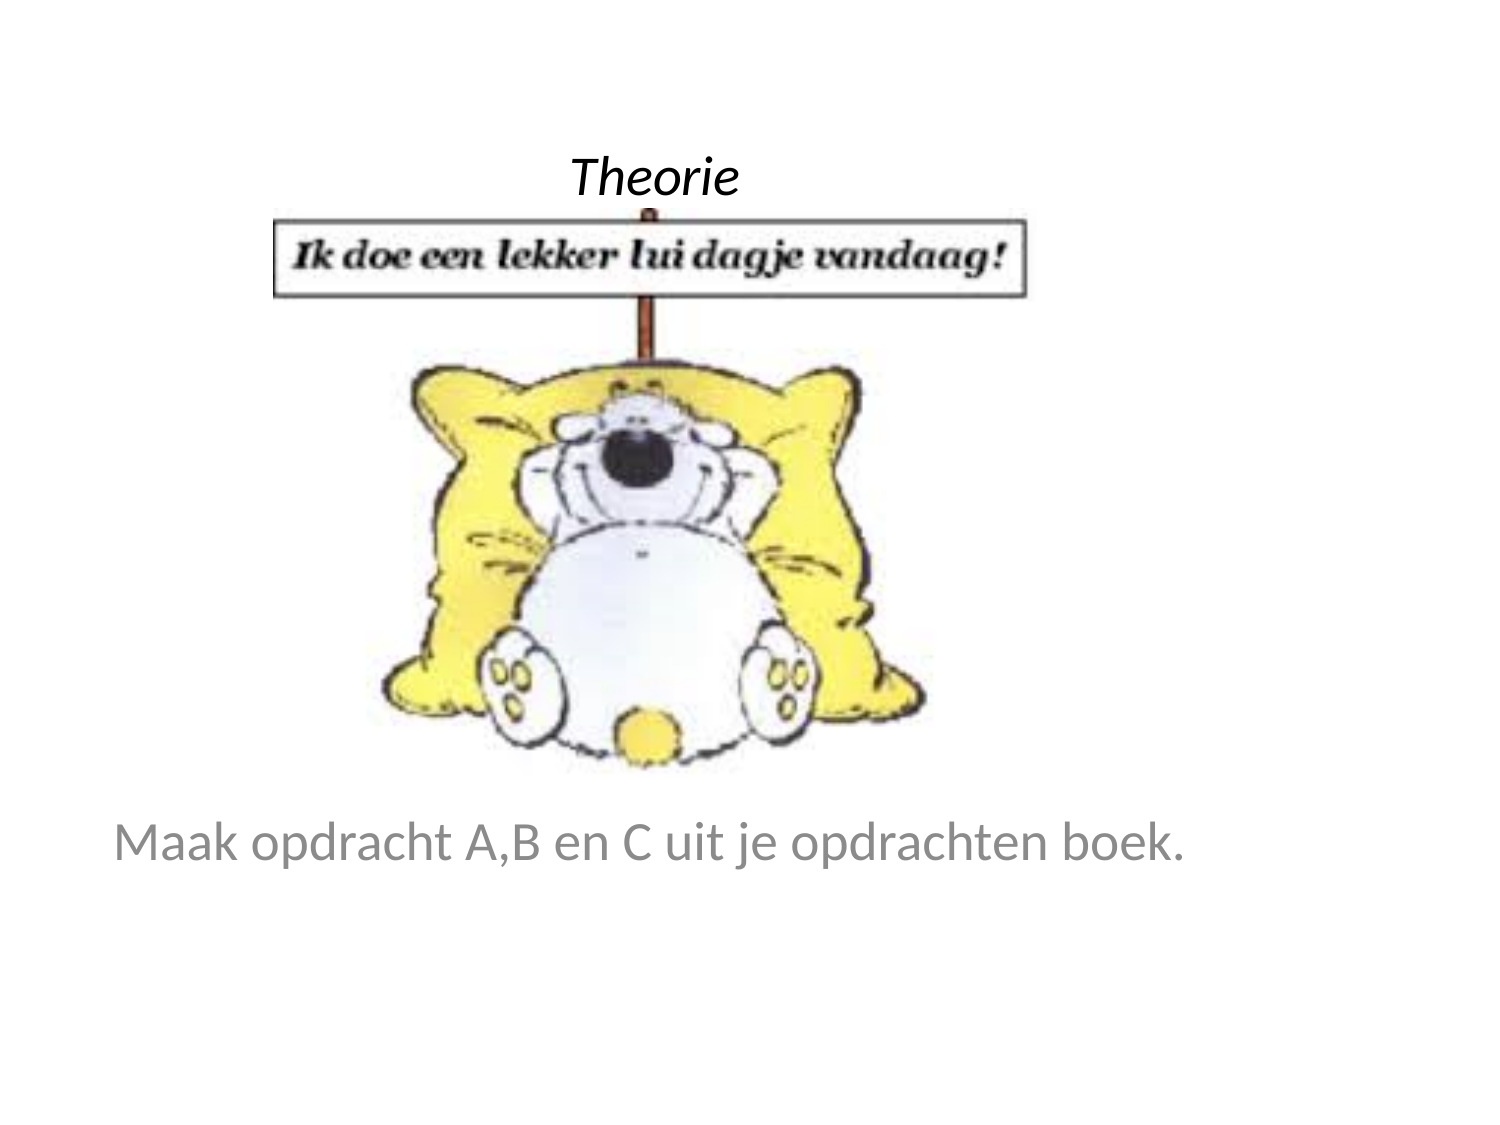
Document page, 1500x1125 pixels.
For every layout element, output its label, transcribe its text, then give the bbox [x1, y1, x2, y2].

picture [273, 207, 1037, 783]
subtitle Aan het werk! Maak opdracht A,B en C uit je opdrachten boek. [64, 255, 1235, 882]
title Theorie [112, 101, 1199, 244]
